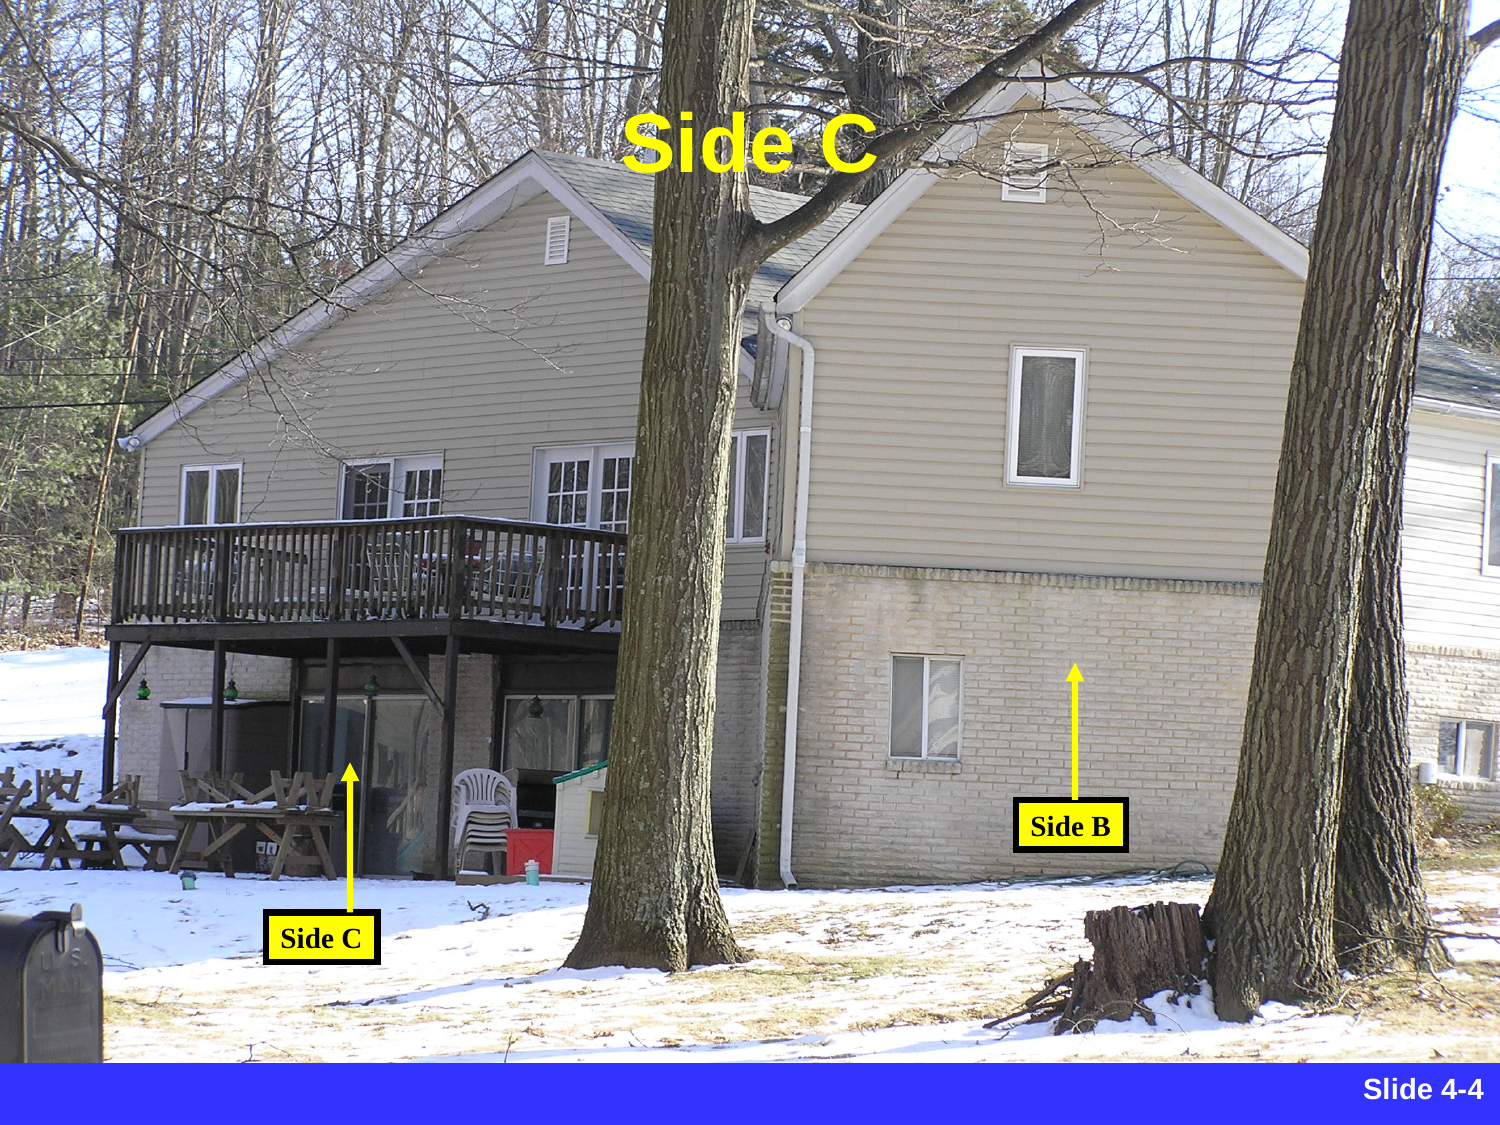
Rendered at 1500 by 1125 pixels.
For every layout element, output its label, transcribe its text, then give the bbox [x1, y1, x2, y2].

picture [0, 0, 1500, 1063]
slide_number Slide 4-81 [1148, 1070, 1499, 1125]
